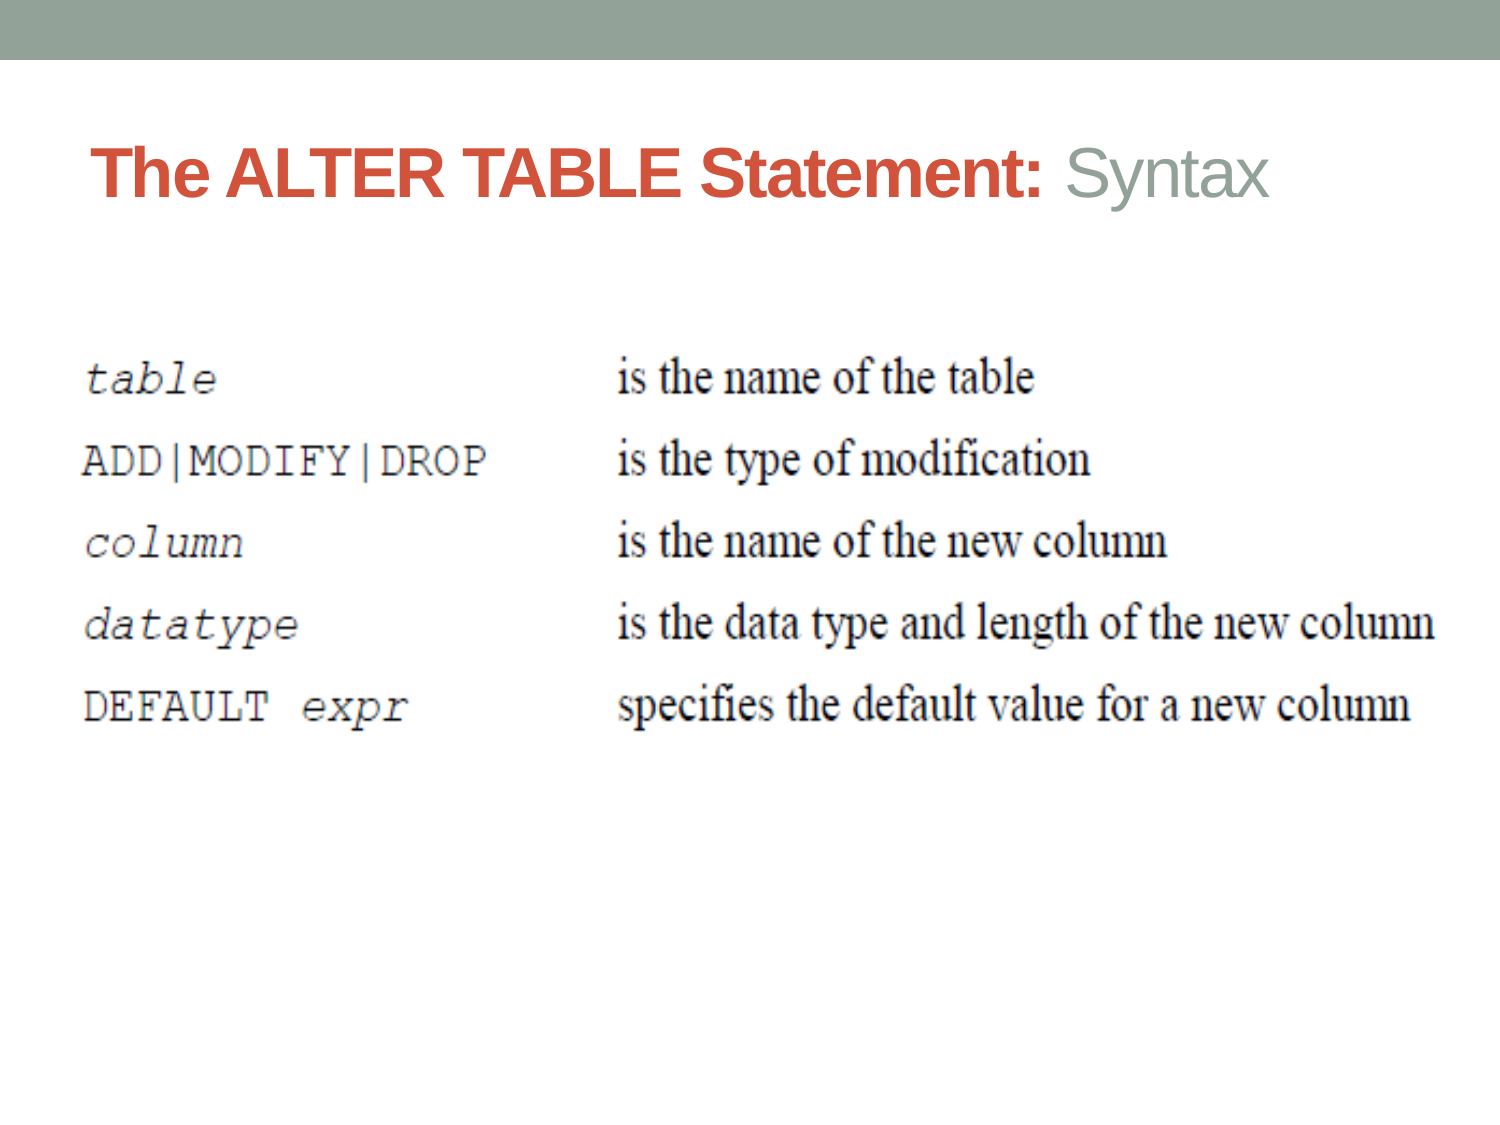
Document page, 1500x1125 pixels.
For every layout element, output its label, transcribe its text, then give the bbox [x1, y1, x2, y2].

title The ALTER TABLE Statement: Syntax [75, 87, 1425, 250]
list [49, 349, 1447, 763]
